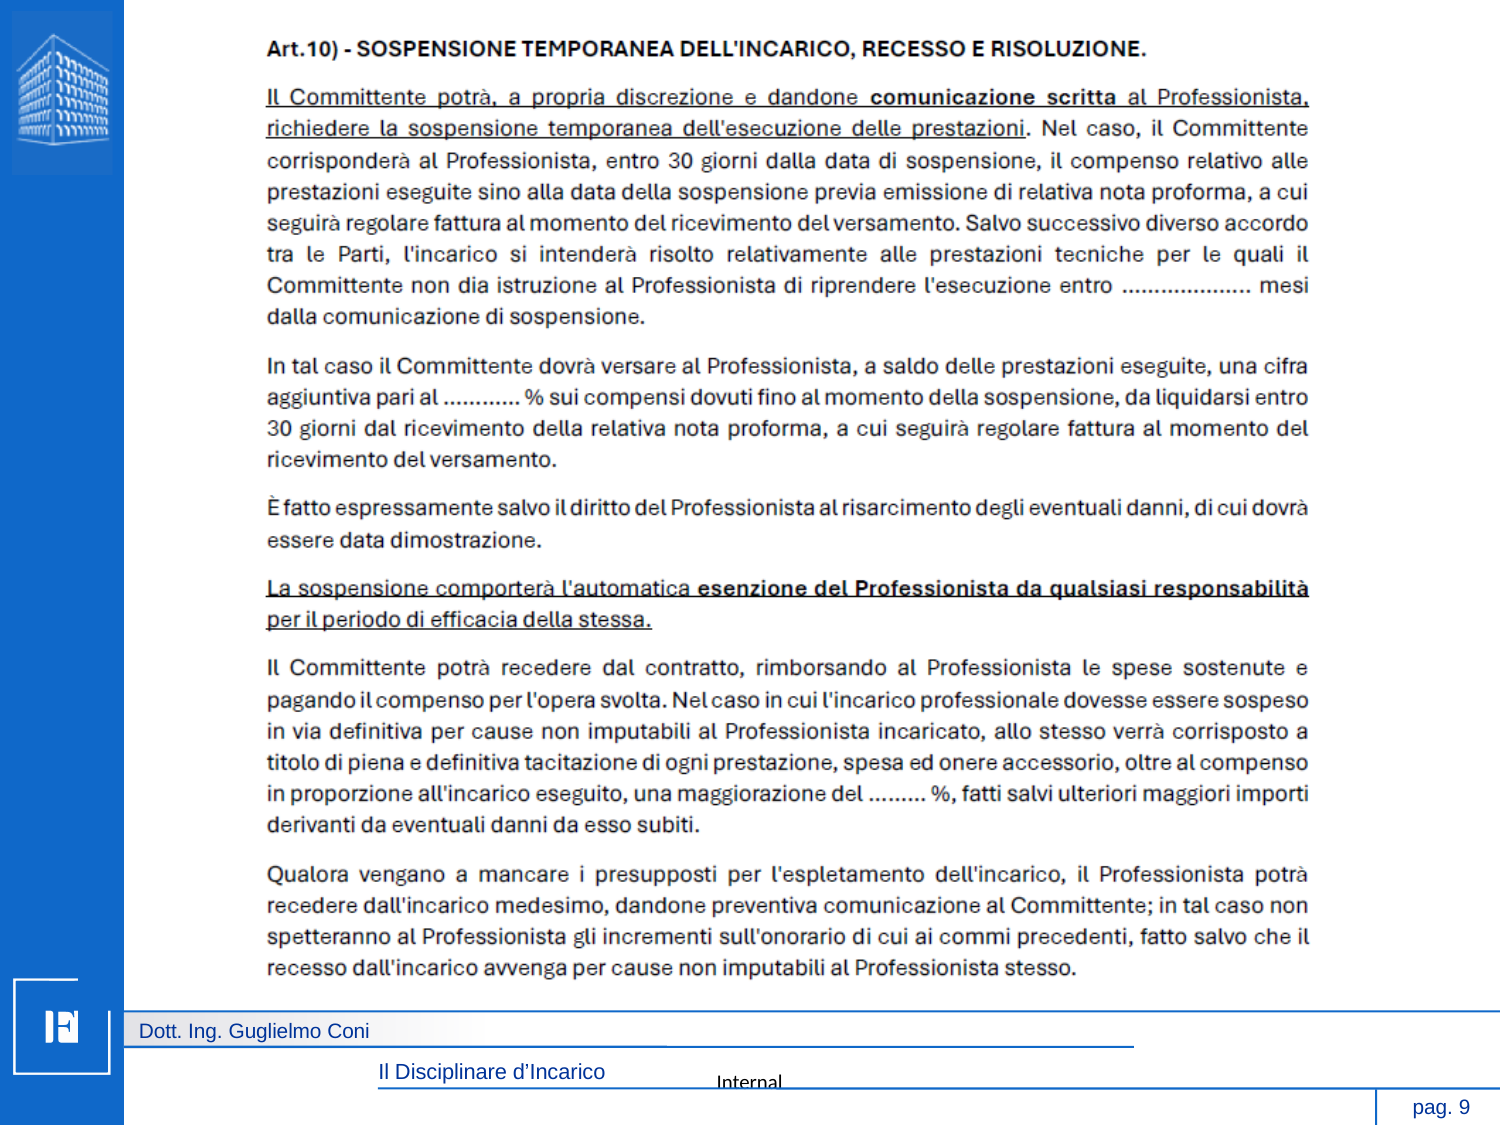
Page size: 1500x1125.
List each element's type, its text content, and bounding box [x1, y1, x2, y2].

picture [256, 24, 1332, 998]
text_box pag. 9 [1377, 1090, 1500, 1124]
text_box Dott. Ing. Guglielmo Coni [122, 1013, 492, 1050]
picture [11, 11, 113, 176]
text_box Il Disciplinare d’Incarico [363, 1040, 1276, 1101]
text_box [0, 1013, 126, 1125]
picture [11, 976, 113, 1078]
text_box [0, 0, 126, 1010]
